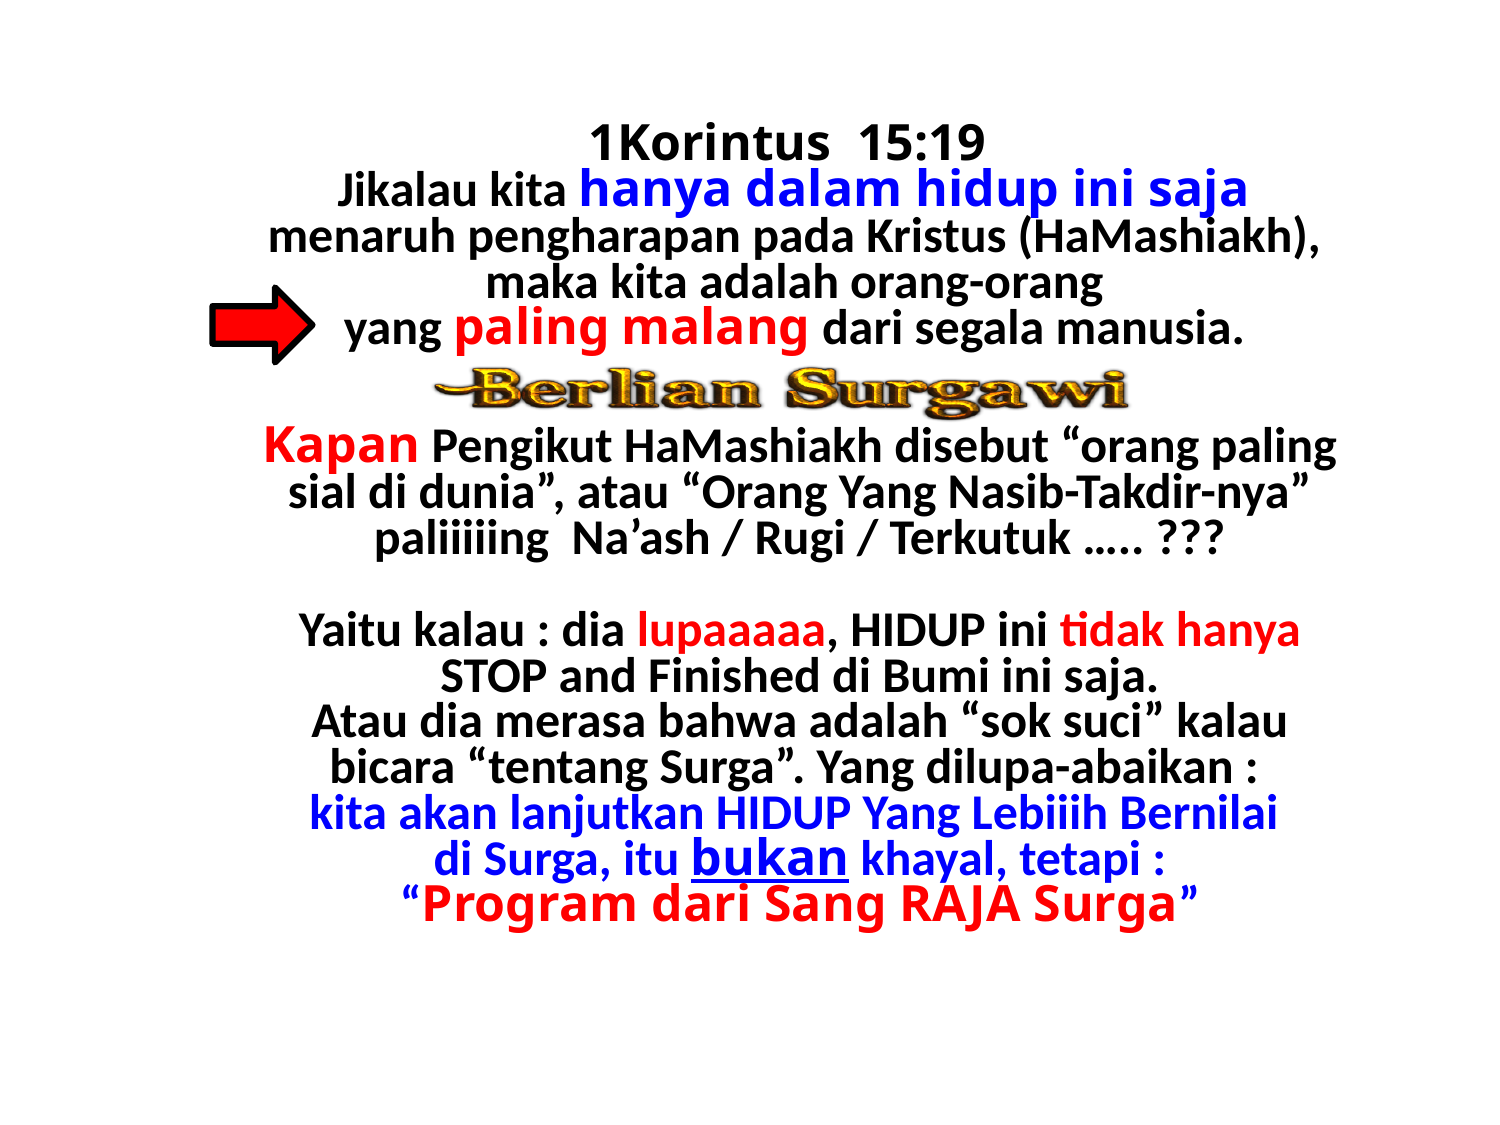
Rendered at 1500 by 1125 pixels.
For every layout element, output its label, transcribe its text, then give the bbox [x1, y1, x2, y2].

title 1Korintus 15:19 Jikalau kita hanya dalam hidup ini saja menaruh pengharapan pada Kristus (HaMashiakh), maka kita adalah orang-orang yang paling malang dari segala manusia. [237, 137, 1363, 388]
picture [424, 362, 1138, 426]
text_box Kapan Pengikut HaMashiakh disebut “orang paling sial di dunia”, atau “Orang Yang Nasib-Takdir-nya” paliiiiing Na’ash / Rugi / Terkutuk ….. ??? Yaitu kalau : dia lupaaaaa, HIDUP ini tidak hanya STOP and Finished di Bumi ini saja. Atau dia merasa bahwa adalah “sok suci” kalau bicara “tentang Surga”. Yang dilupa-abaikan : kita akan lanjutkan HIDUP Yang Lebiiih Bernilai di Surga, itu bukan khayal, tetapi : “Program dari Sang RAJA Surga” [237, 662, 1363, 788]
text_box [210, 285, 315, 365]
